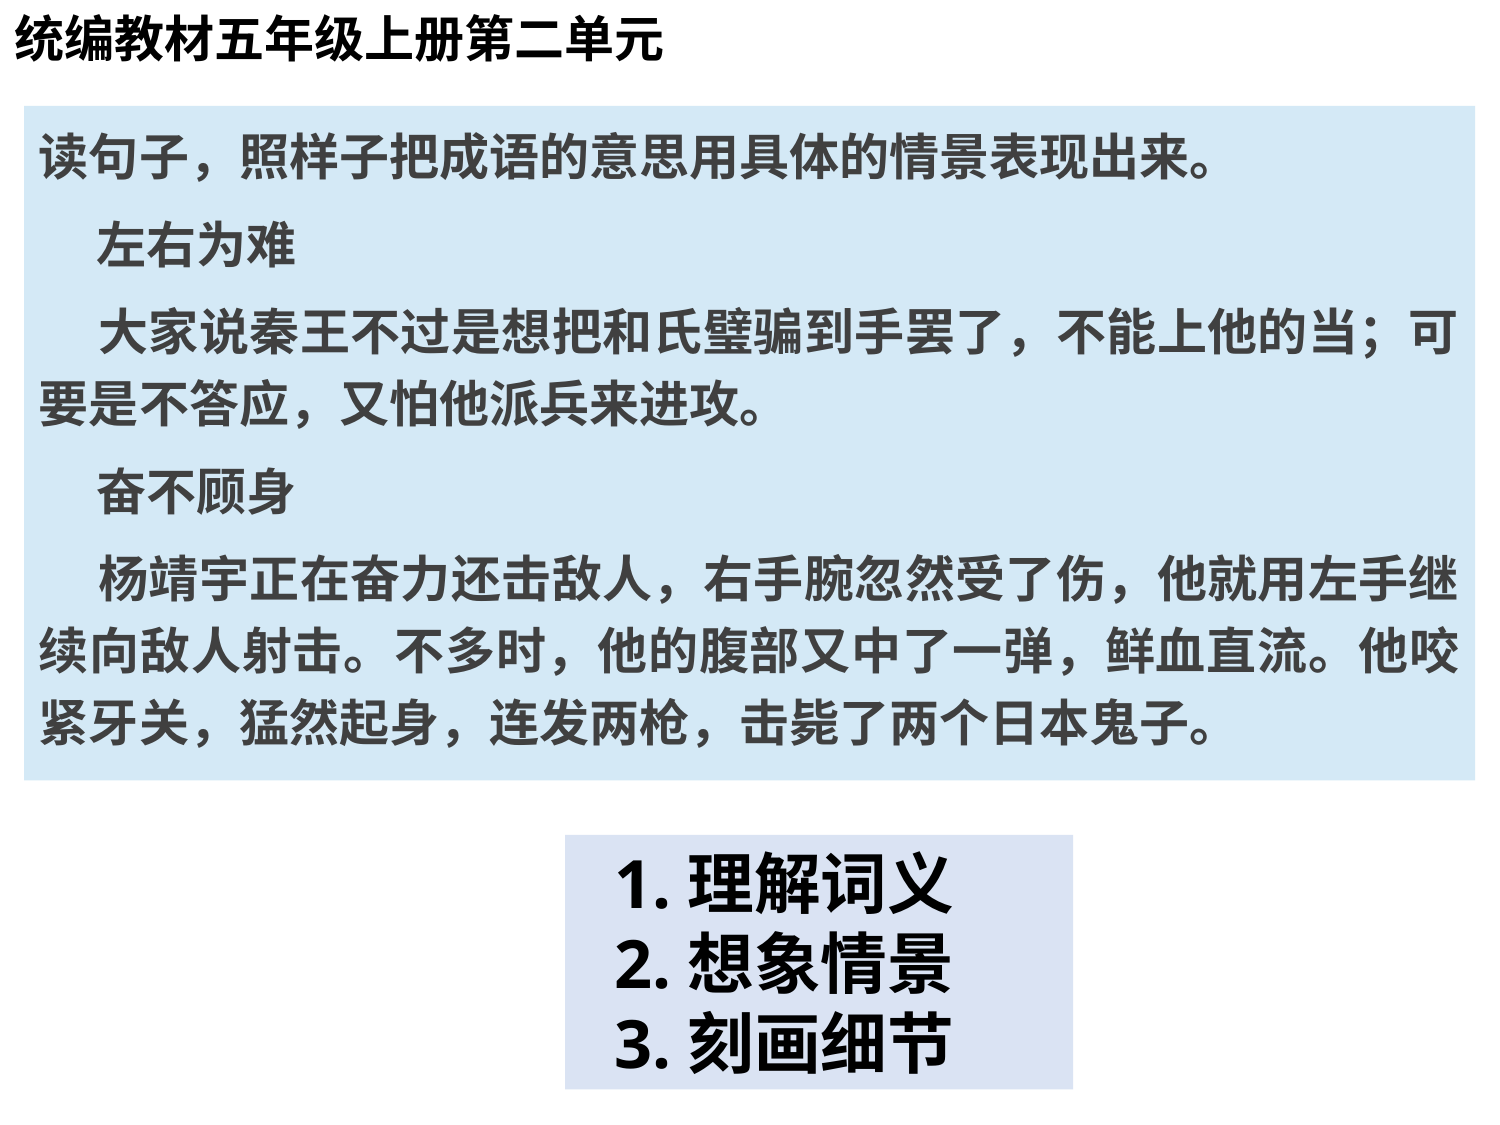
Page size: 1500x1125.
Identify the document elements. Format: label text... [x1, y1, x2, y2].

text_box 统编教材五年级上册第二单元 [0, 0, 680, 75]
text_box 1.理解词义 2.想象情景 3.刻画细节 [565, 834, 1074, 1090]
list 读句子，照样子把成语的意思用具体的情景表现出来。 左右为难 大家说秦王不过是想把和氏璧骗到手罢了，不能上他的当；可要是不答应，又怕他派兵来进攻。 奋不顾身 杨靖宇正在奋力还击敌人，右手腕忽然受了伤，他就用左手继续向敌人射击。不多时，他的腹部又中了一弹，鲜血直流。他咬紧牙关，猛然起身，连发两枪，击毙了两个日本鬼子。 [23, 105, 1476, 781]
